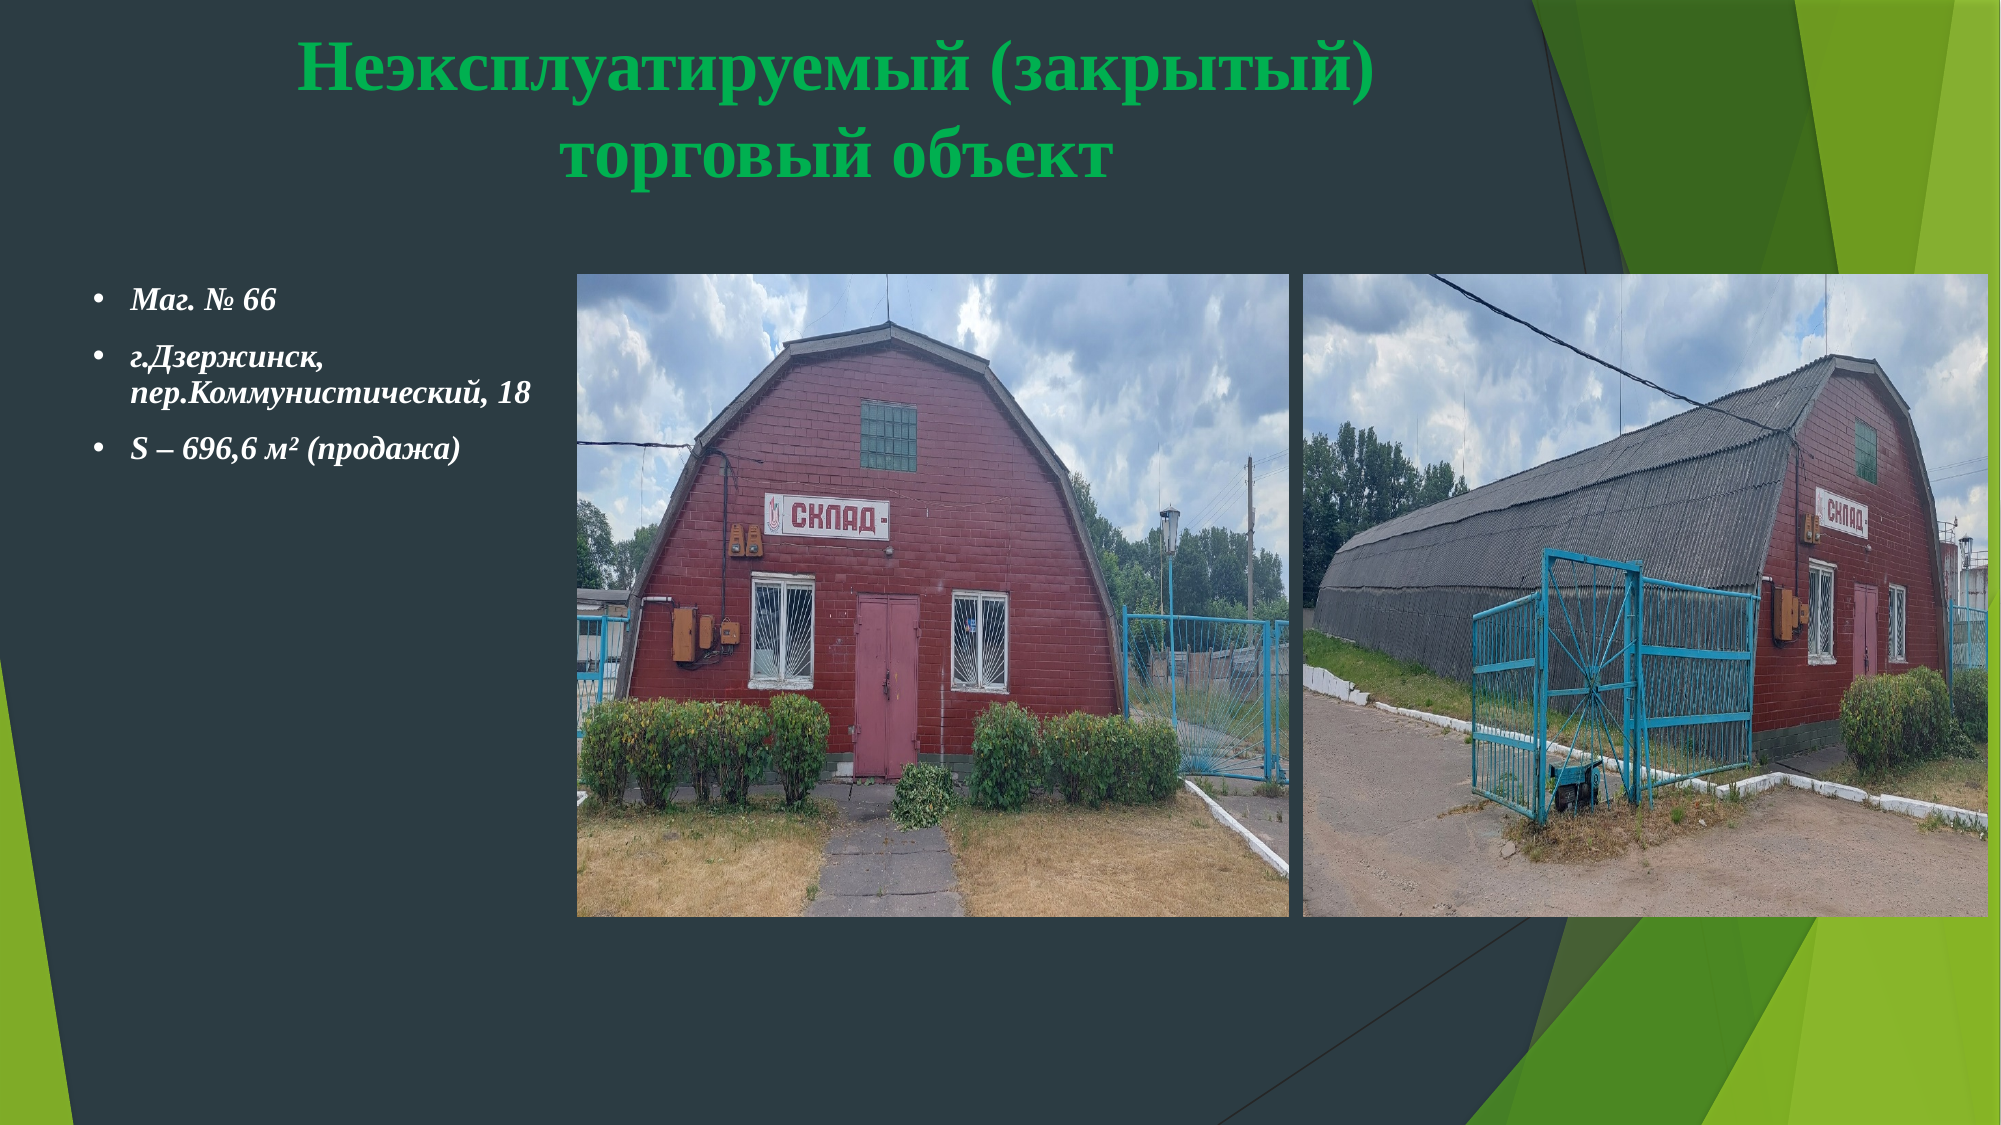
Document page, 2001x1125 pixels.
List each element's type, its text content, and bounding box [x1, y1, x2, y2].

text_box Маг. № 66 г.Дзержинск, пер.Коммунистический, 18 S – 696,6 м² (продажа) [77, 274, 576, 861]
picture [576, 273, 1289, 917]
title Неэксплуатируемый (закрытый) торговый объект [137, 10, 1536, 201]
picture [1302, 273, 1988, 917]
